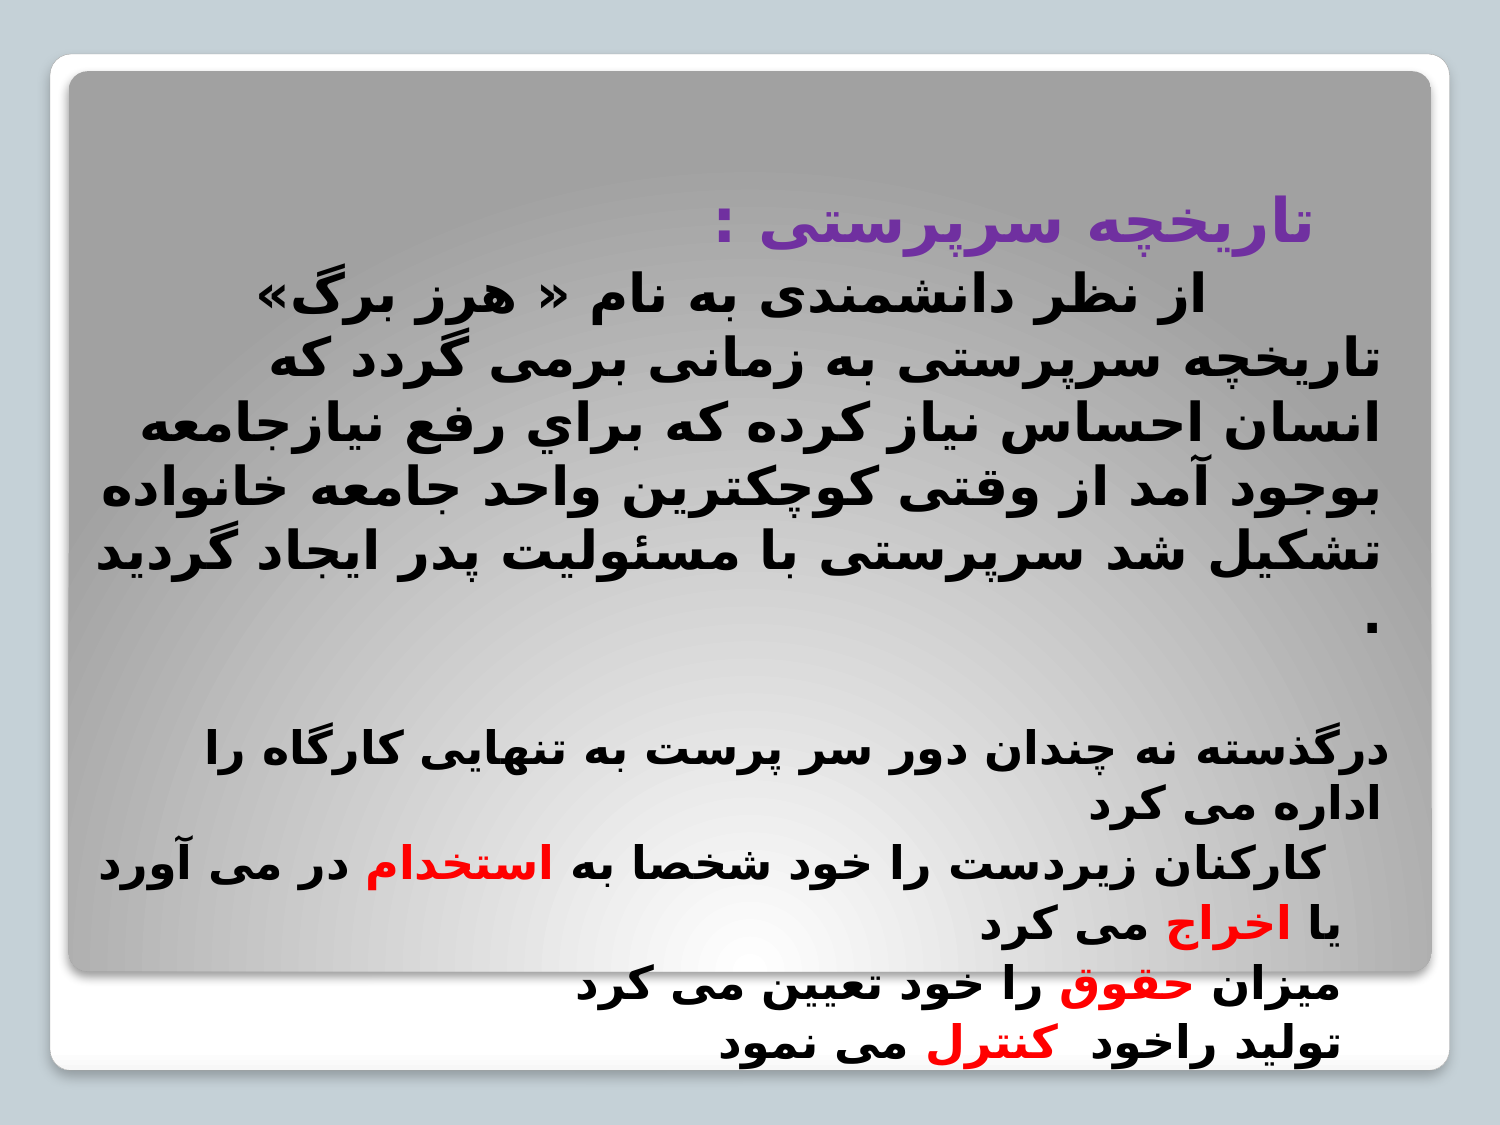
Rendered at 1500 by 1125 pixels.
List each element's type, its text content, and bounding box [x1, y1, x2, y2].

list تاریخچه سرپرستی : از نظر دانشمندی به نام « هرز برگ» تاریخچه سرپرستی به زمانی برمی گردد كه انسان احساس نياز كرده كه براي رفع نيازجامعه بوجود آمد از وقتی کوچکترین واحد جامعه خانواده تشکیل شد سرپرستی با مسئولیت پدر ایجاد گرديد . درگذسته نه چندان دور سر پرست به تنهایی کارگاه را اداره می کرد کارکنان زیردست را خود شخصا به استخدام در می آورد یا اخراج می کرد میزان حقوق را خود تعیین می کرد تولید راخود کنترل می نمود [62, 87, 1438, 1125]
